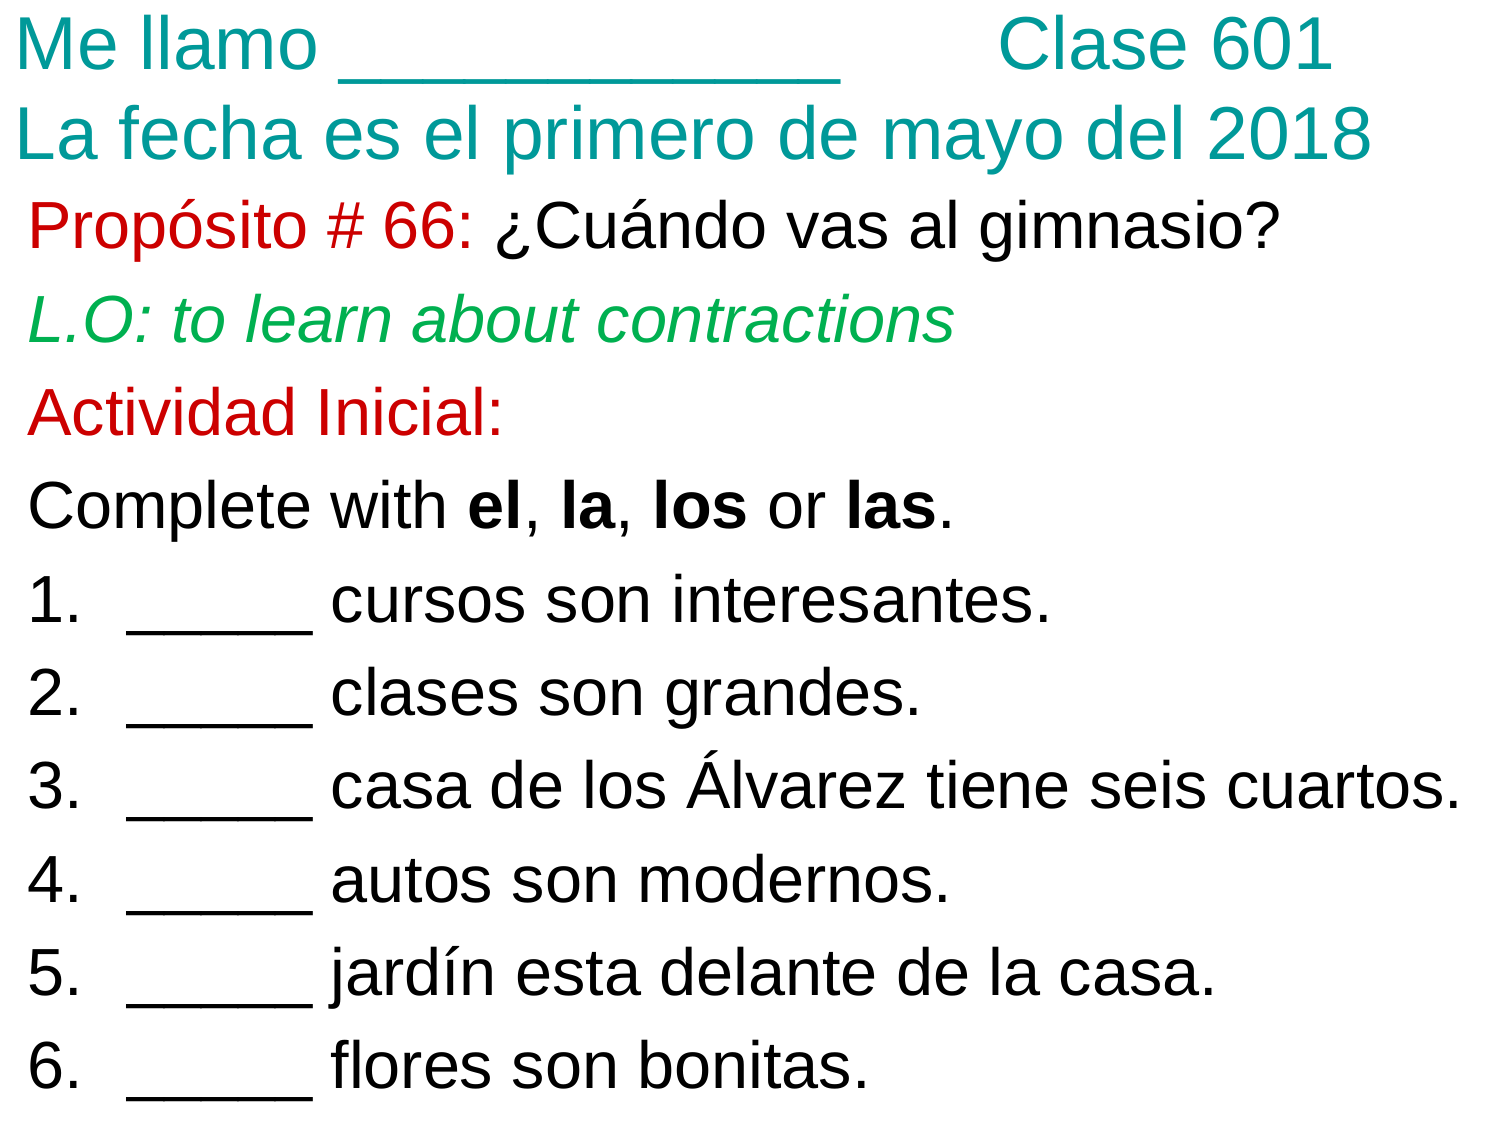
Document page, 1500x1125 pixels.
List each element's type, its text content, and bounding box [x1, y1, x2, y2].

text_box Me llamo ____________ Clase 601 La fecha es el primero de mayo del 2018 [0, 0, 1500, 175]
text_box Propósito # 66: ¿Cuándo vas al gimnasio? L.O: to learn about contractions Actividad Inicial: Complete with el, la, los or las. _____ cursos son interesantes. _____ clases son grandes. _____ casa de los Álvarez tiene seis cuartos. _____ autos son modernos. _____ jardín esta delante de la casa. _____ flores son bonitas. [12, 174, 1500, 1038]
